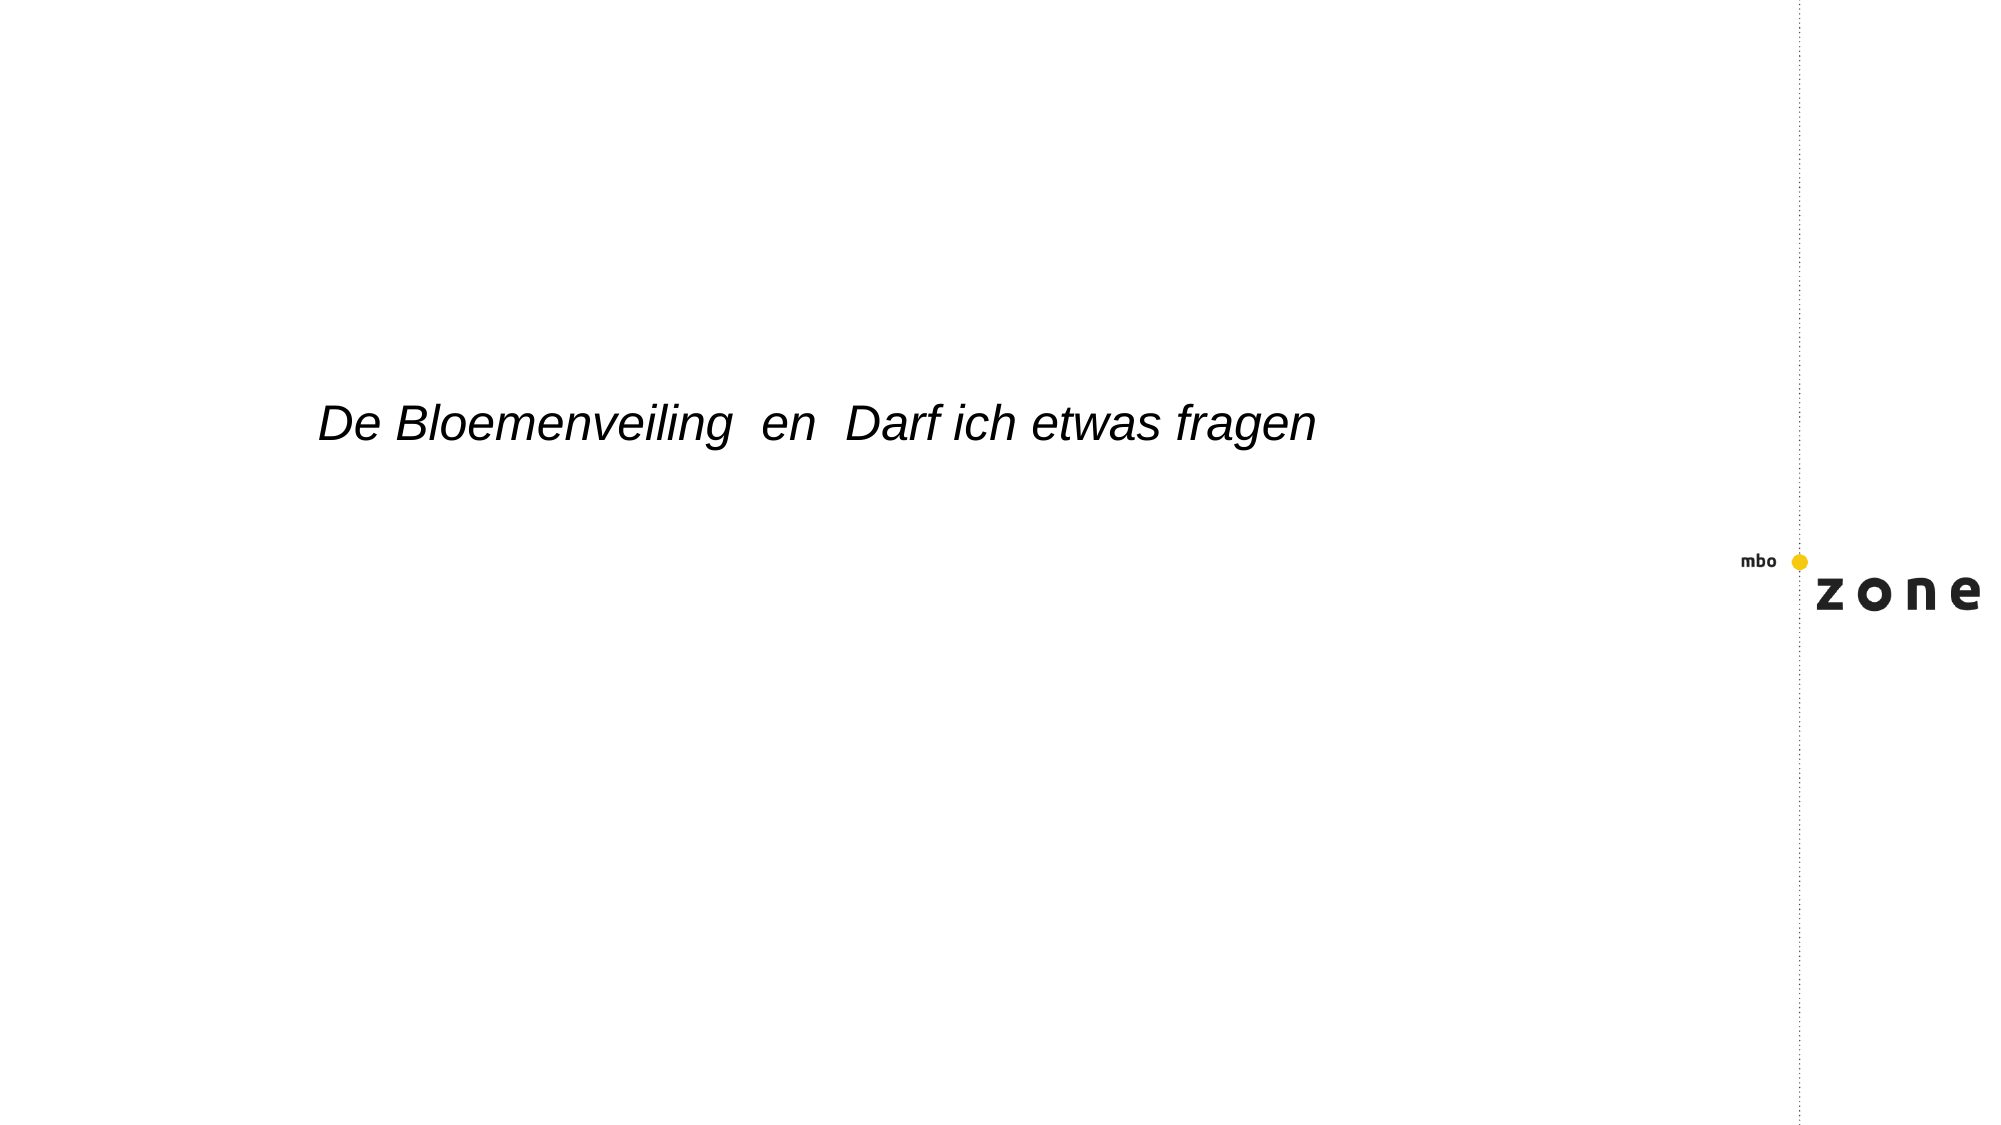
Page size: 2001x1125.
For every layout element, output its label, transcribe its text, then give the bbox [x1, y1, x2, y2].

text_box De Bloemenveiling en Darf ich etwas fragen [246, 383, 1499, 458]
picture [1596, 0, 2001, 1125]
